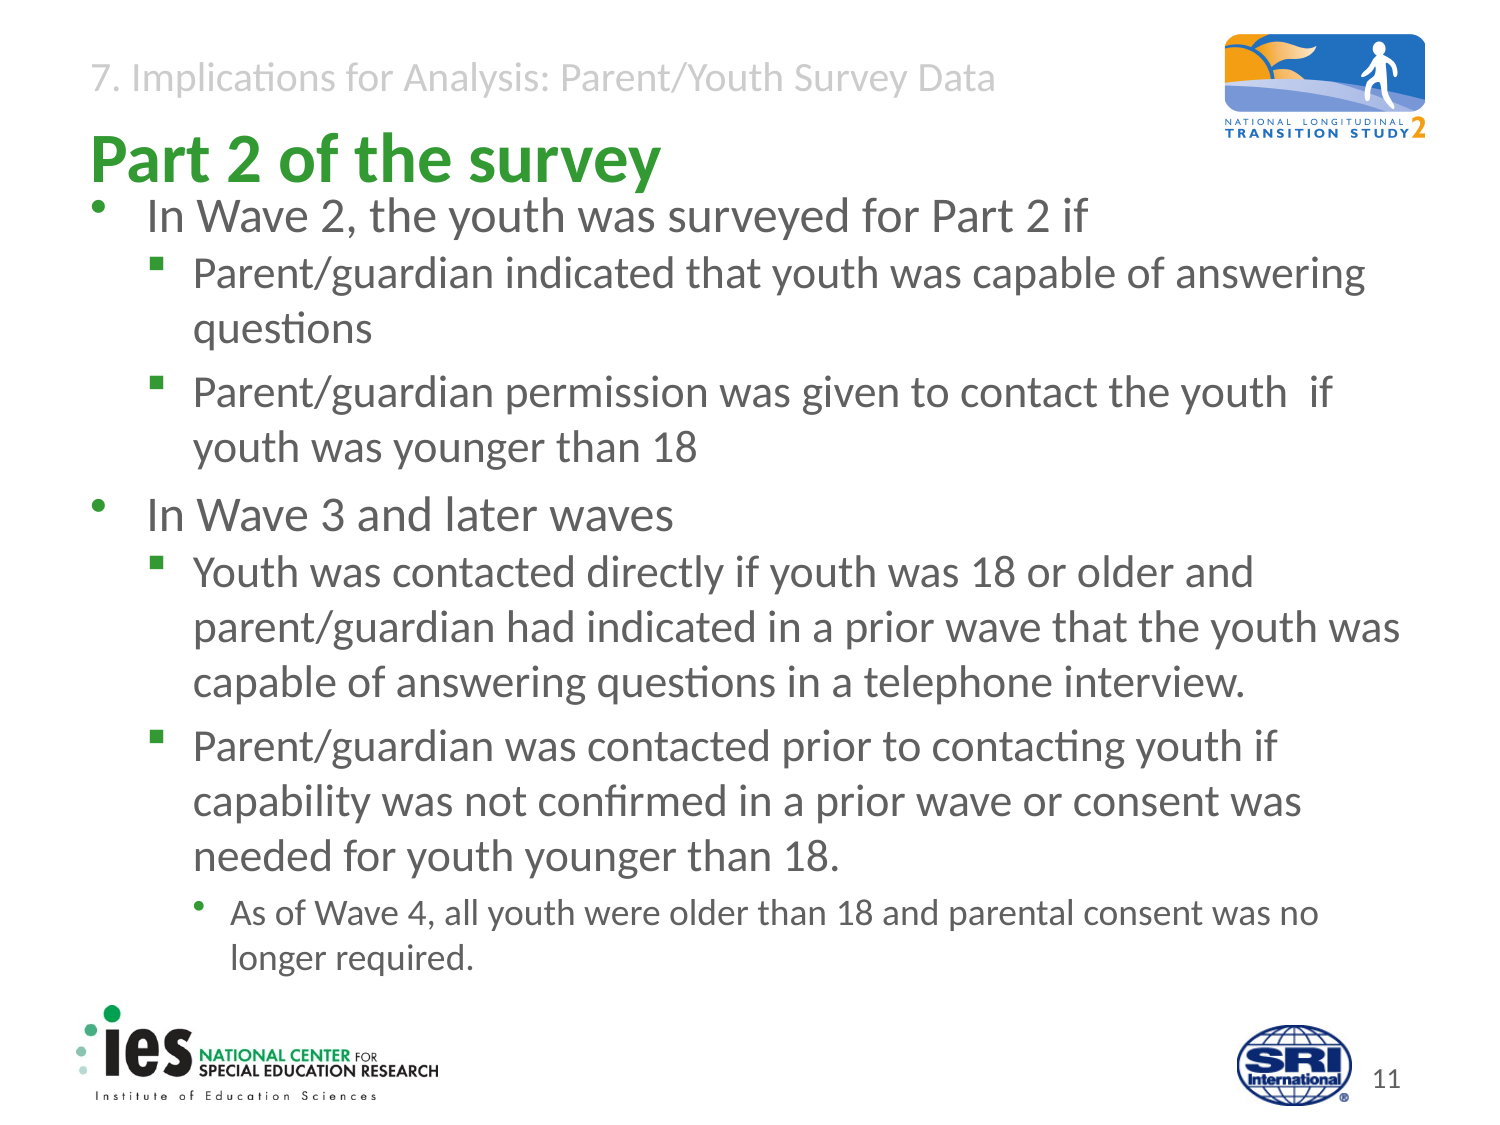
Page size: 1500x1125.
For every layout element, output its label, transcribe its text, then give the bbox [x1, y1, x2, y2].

list In Wave 2, the youth was surveyed for Part 2 if Parent/guardian indicated that youth was capable of answering questions Parent/guardian permission was given to contact the youth if youth was younger than 18 In Wave 3 and later waves Youth was contacted directly if youth was 18 or older and parent/guardian had indicated in a prior wave that the youth was capable of answering questions in a telephone interview. Parent/guardian was contacted prior to contacting youth if capability was not confirmed in a prior wave or consent was needed for youth younger than 18. As of Wave 4, all youth were older than 18 and parental consent was no longer required. [74, 174, 1426, 918]
slide_number 10 [1312, 1051, 1417, 1125]
picture [76, 1005, 438, 1100]
title Part 2 of the survey [74, 87, 1426, 174]
picture [1237, 1025, 1352, 1106]
